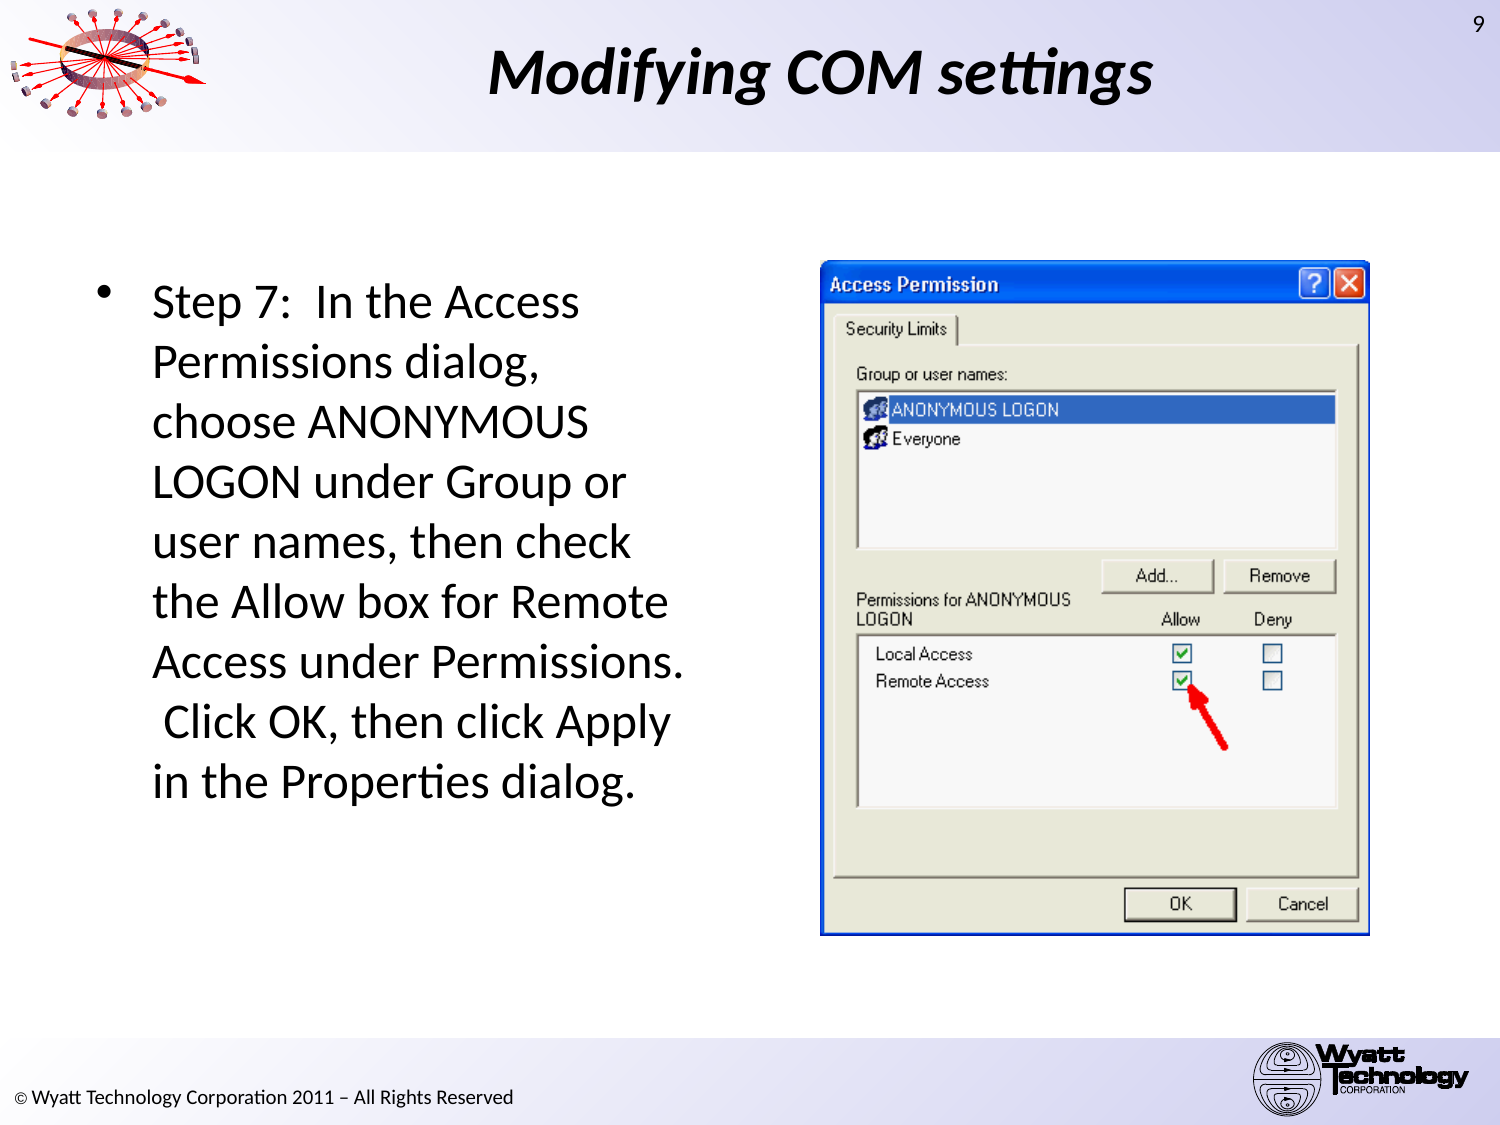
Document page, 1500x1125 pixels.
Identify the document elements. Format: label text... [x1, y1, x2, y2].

list Step 7: In the Access Permissions dialog, choose ANONYMOUS LOGON under Group or user names, then check the Allow box for Remote Access under Permissions. Click OK, then click Apply in the Properties dialog. [80, 260, 707, 936]
title Modifying COM settings [217, 20, 1424, 115]
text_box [820, 260, 1370, 936]
